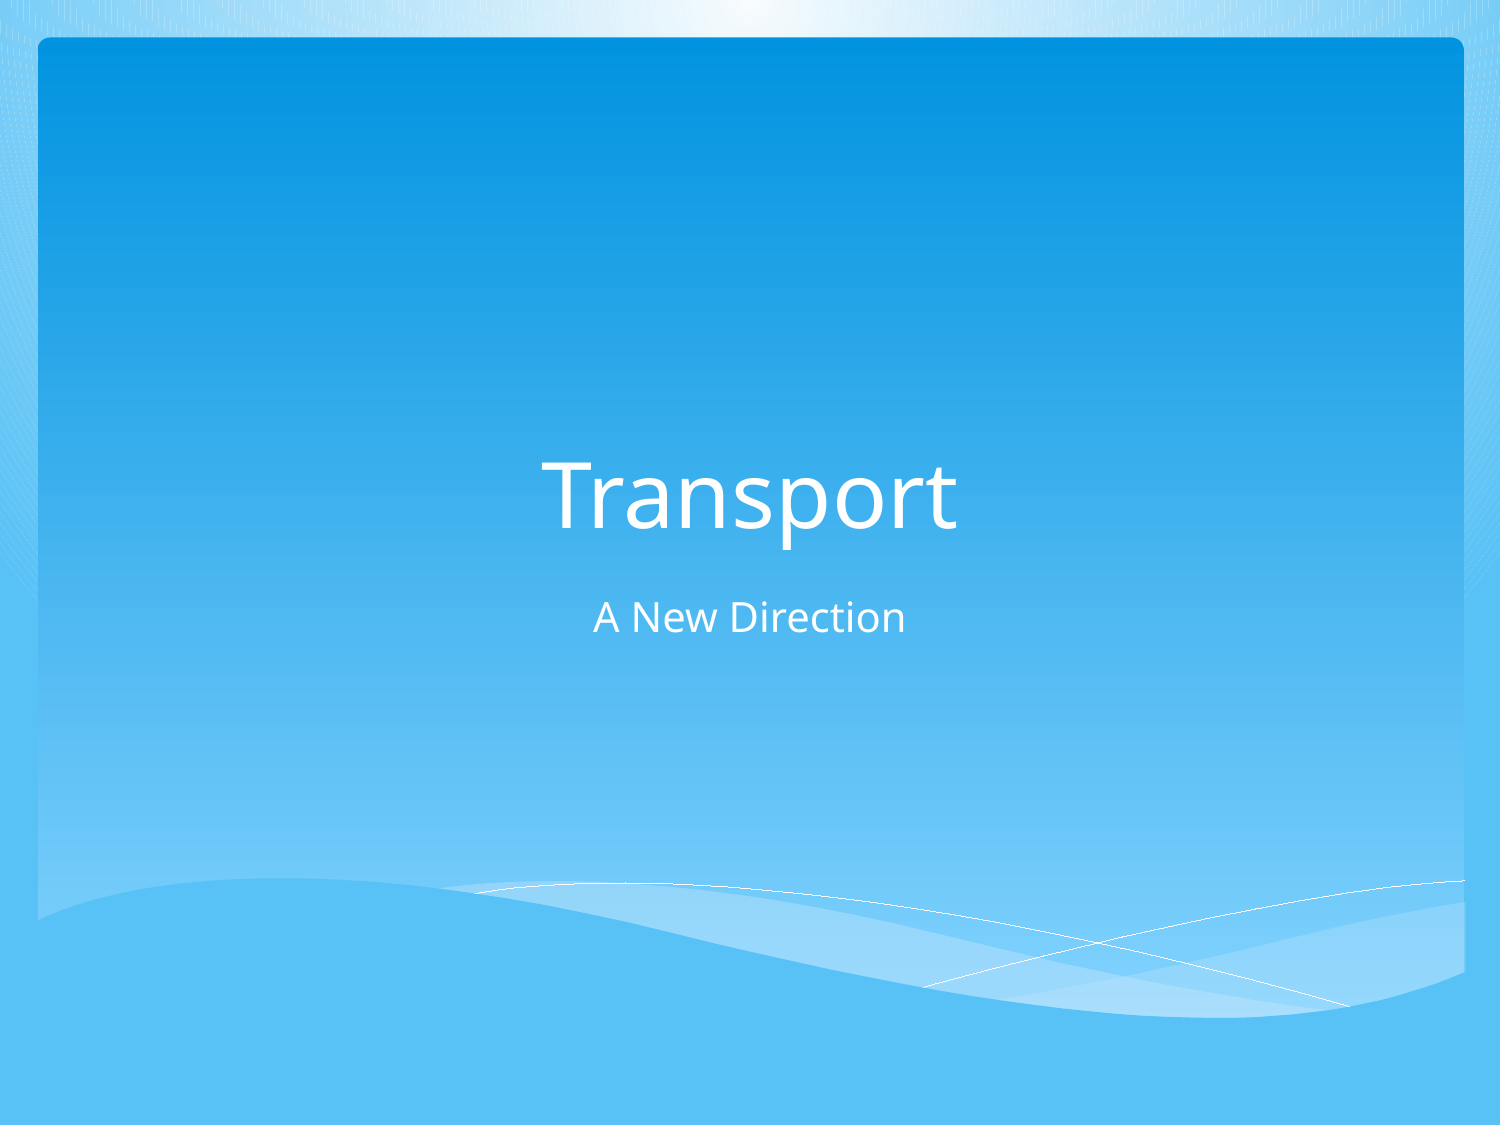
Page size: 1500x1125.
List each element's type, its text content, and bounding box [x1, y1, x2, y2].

title Transport [112, 262, 1388, 555]
subtitle A New Direction [225, 583, 1275, 825]
